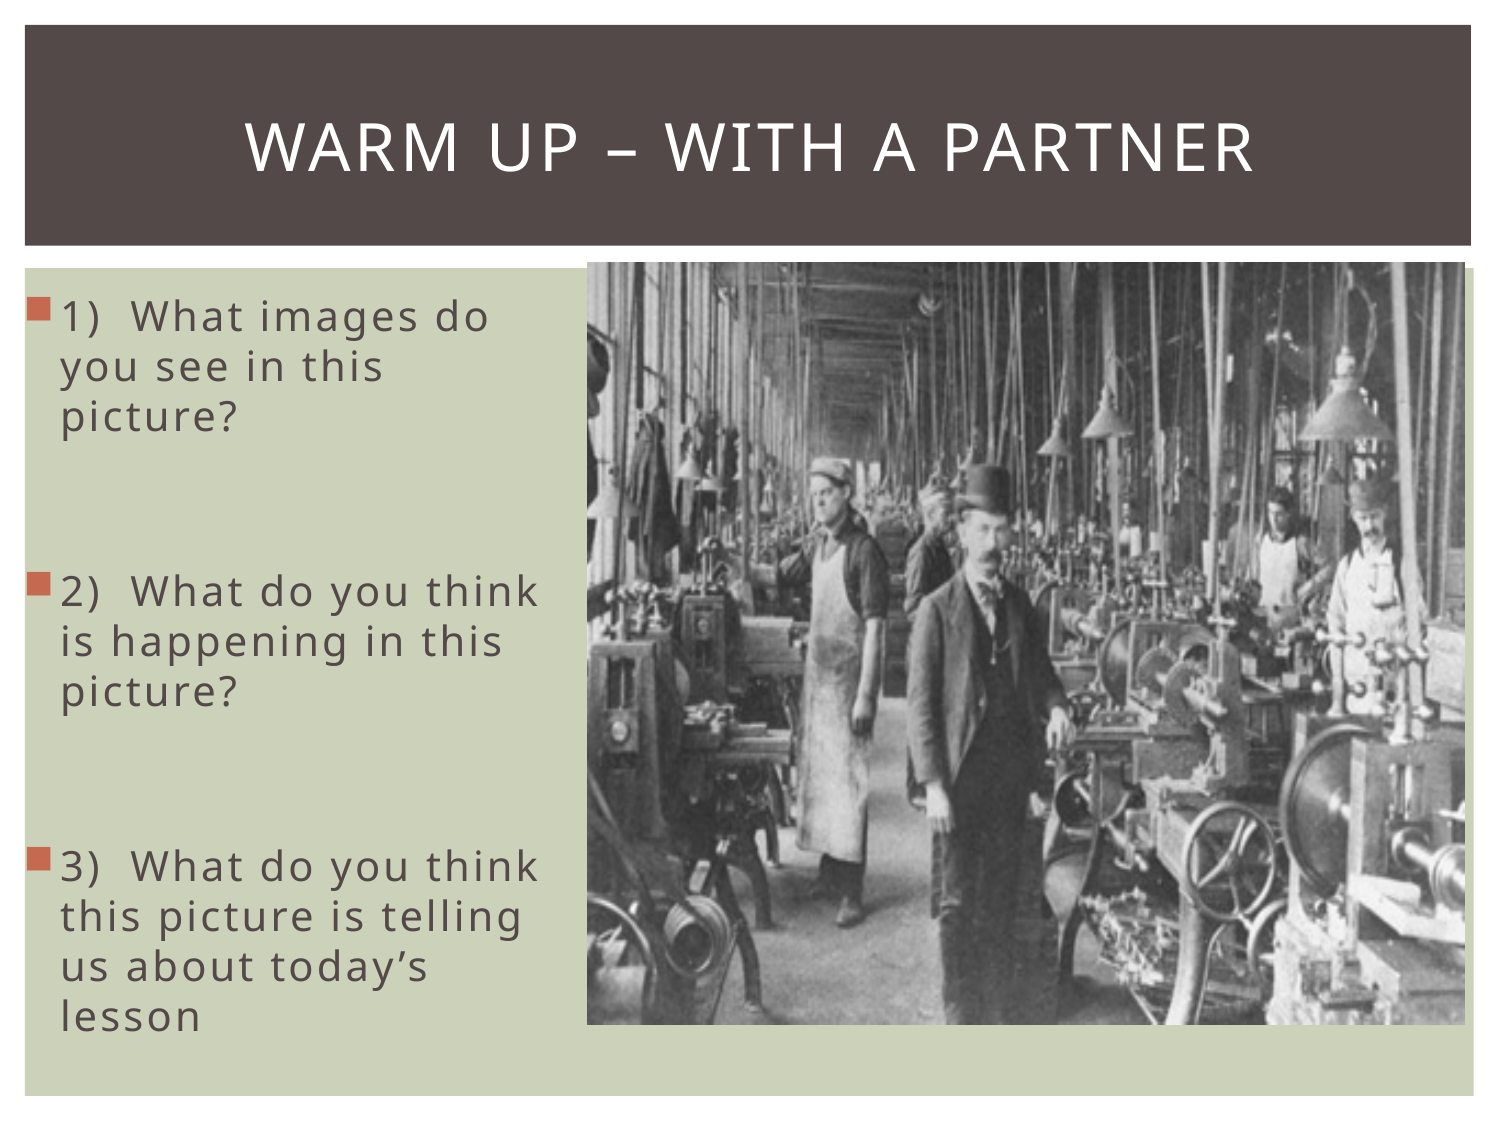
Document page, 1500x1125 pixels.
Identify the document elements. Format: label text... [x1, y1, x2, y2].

picture [587, 262, 1466, 1026]
list 1) What images do you see in this picture? 2) What do you think is happening in this picture? 3) What do you think this picture is telling us about today’s lesson [0, 281, 575, 1063]
title Warm up – With a Partner [62, 58, 1438, 232]
